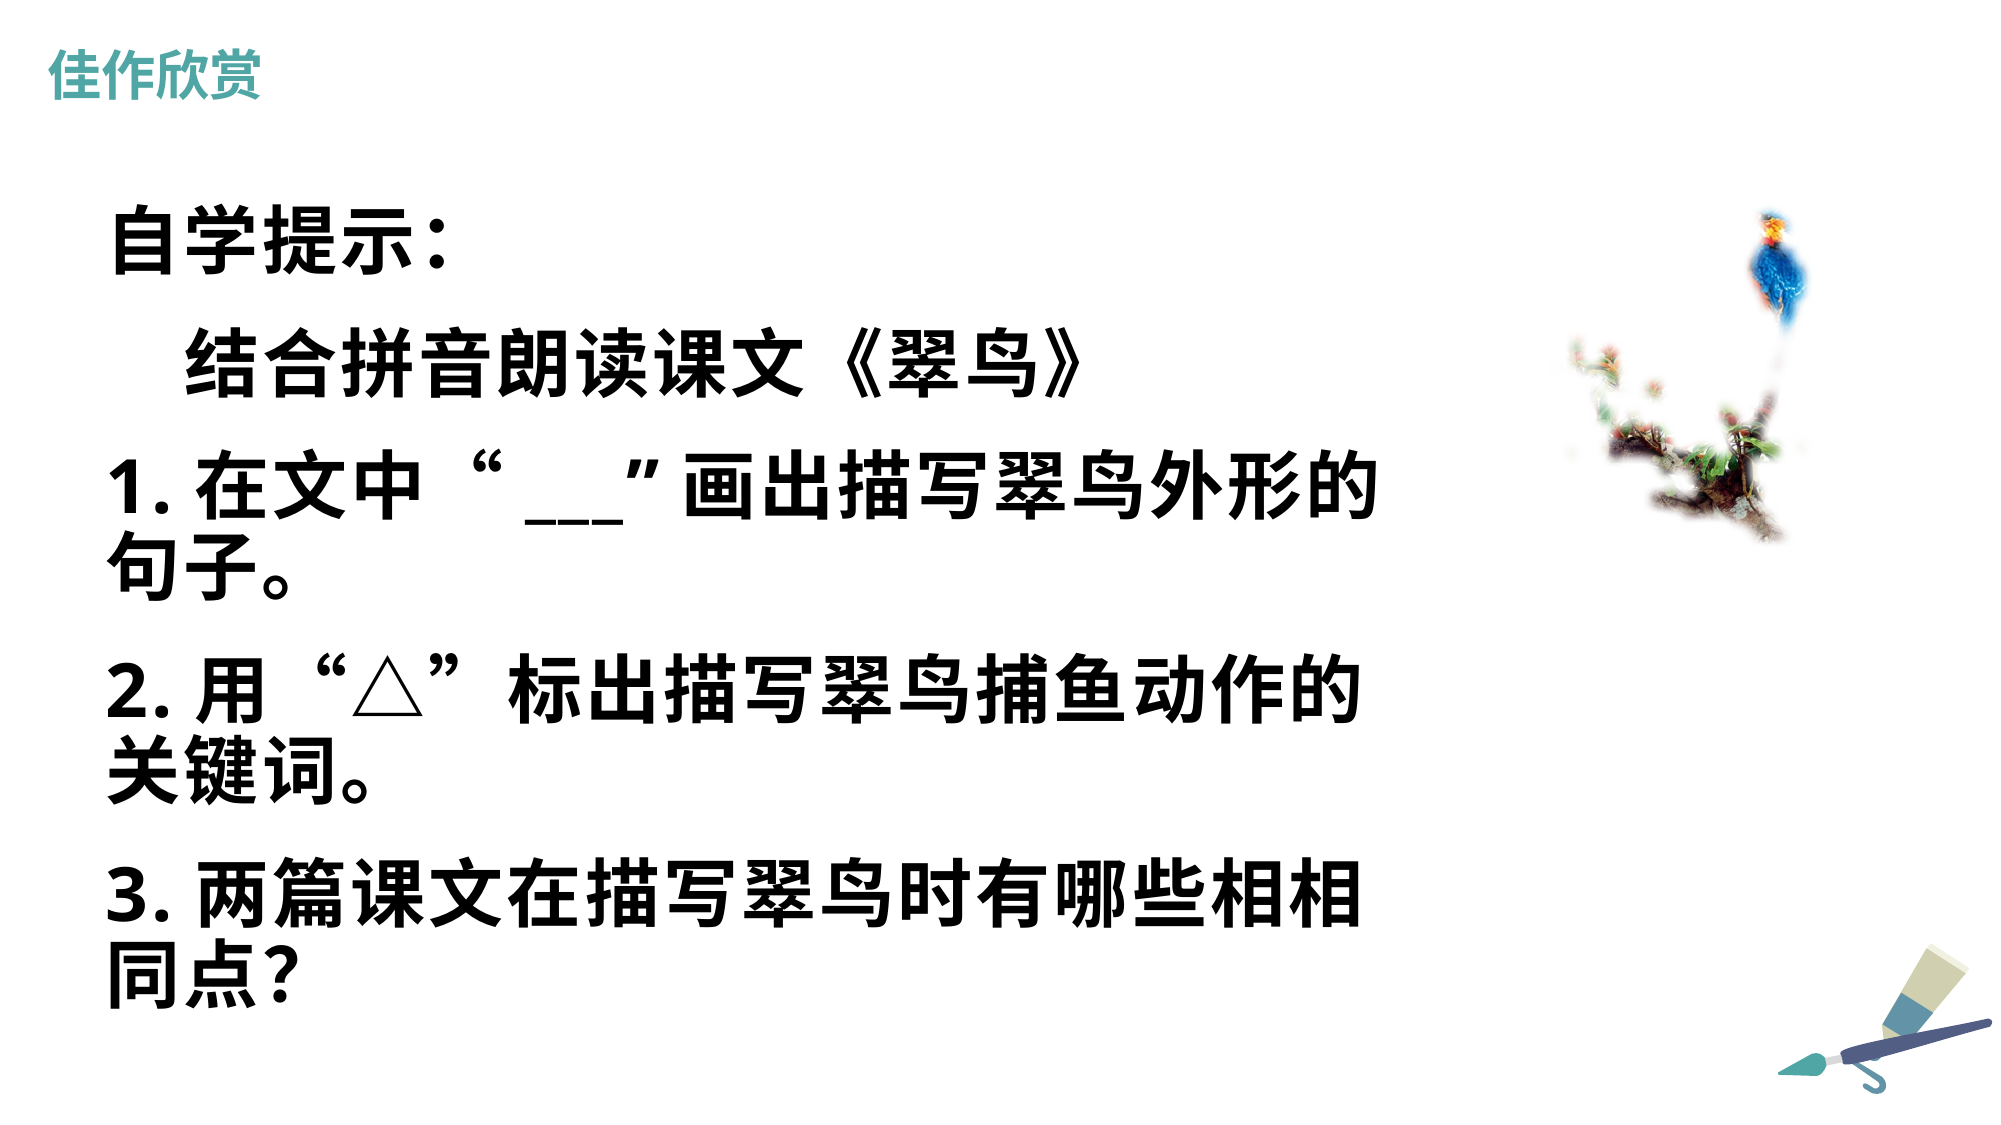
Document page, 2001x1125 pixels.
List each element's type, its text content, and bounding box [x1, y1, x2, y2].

text_box 佳作欣赏 [32, 33, 347, 114]
list 自学提示： 结合拼音朗读课文《翠鸟》 1.在文中“___”画出描写翠鸟外形的句子。 2.用“△”标出描写翠鸟捕鱼动作的关键词。 3.两篇课文在描写翠鸟时有哪些相相同点？ [91, 196, 1426, 1009]
picture [1505, 196, 1895, 548]
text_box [1811, 945, 1974, 1125]
